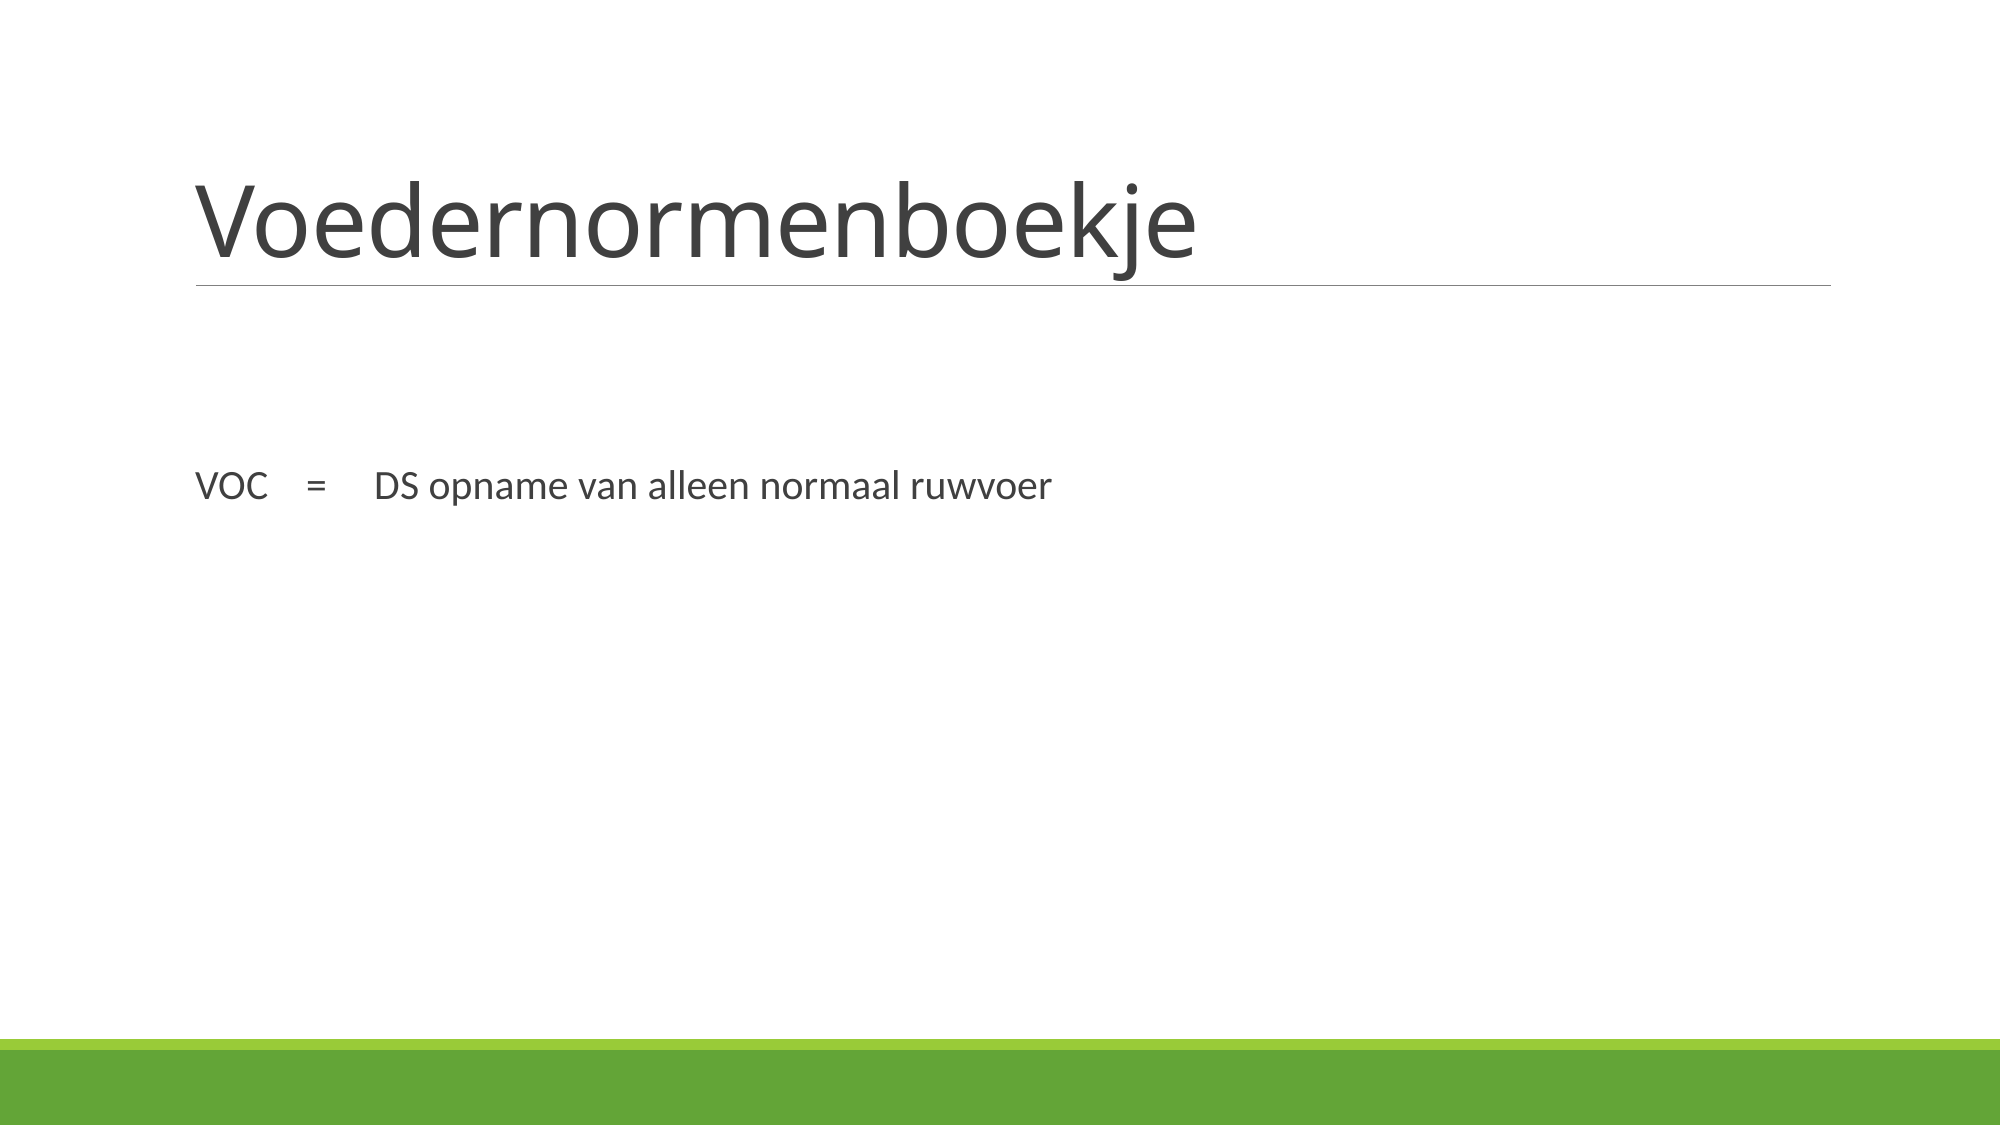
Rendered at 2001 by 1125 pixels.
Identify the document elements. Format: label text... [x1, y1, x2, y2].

list VOC = DS opname van alleen normaal ruwvoer [180, 302, 1830, 963]
title Voedernormenboekje [180, 47, 1830, 285]
